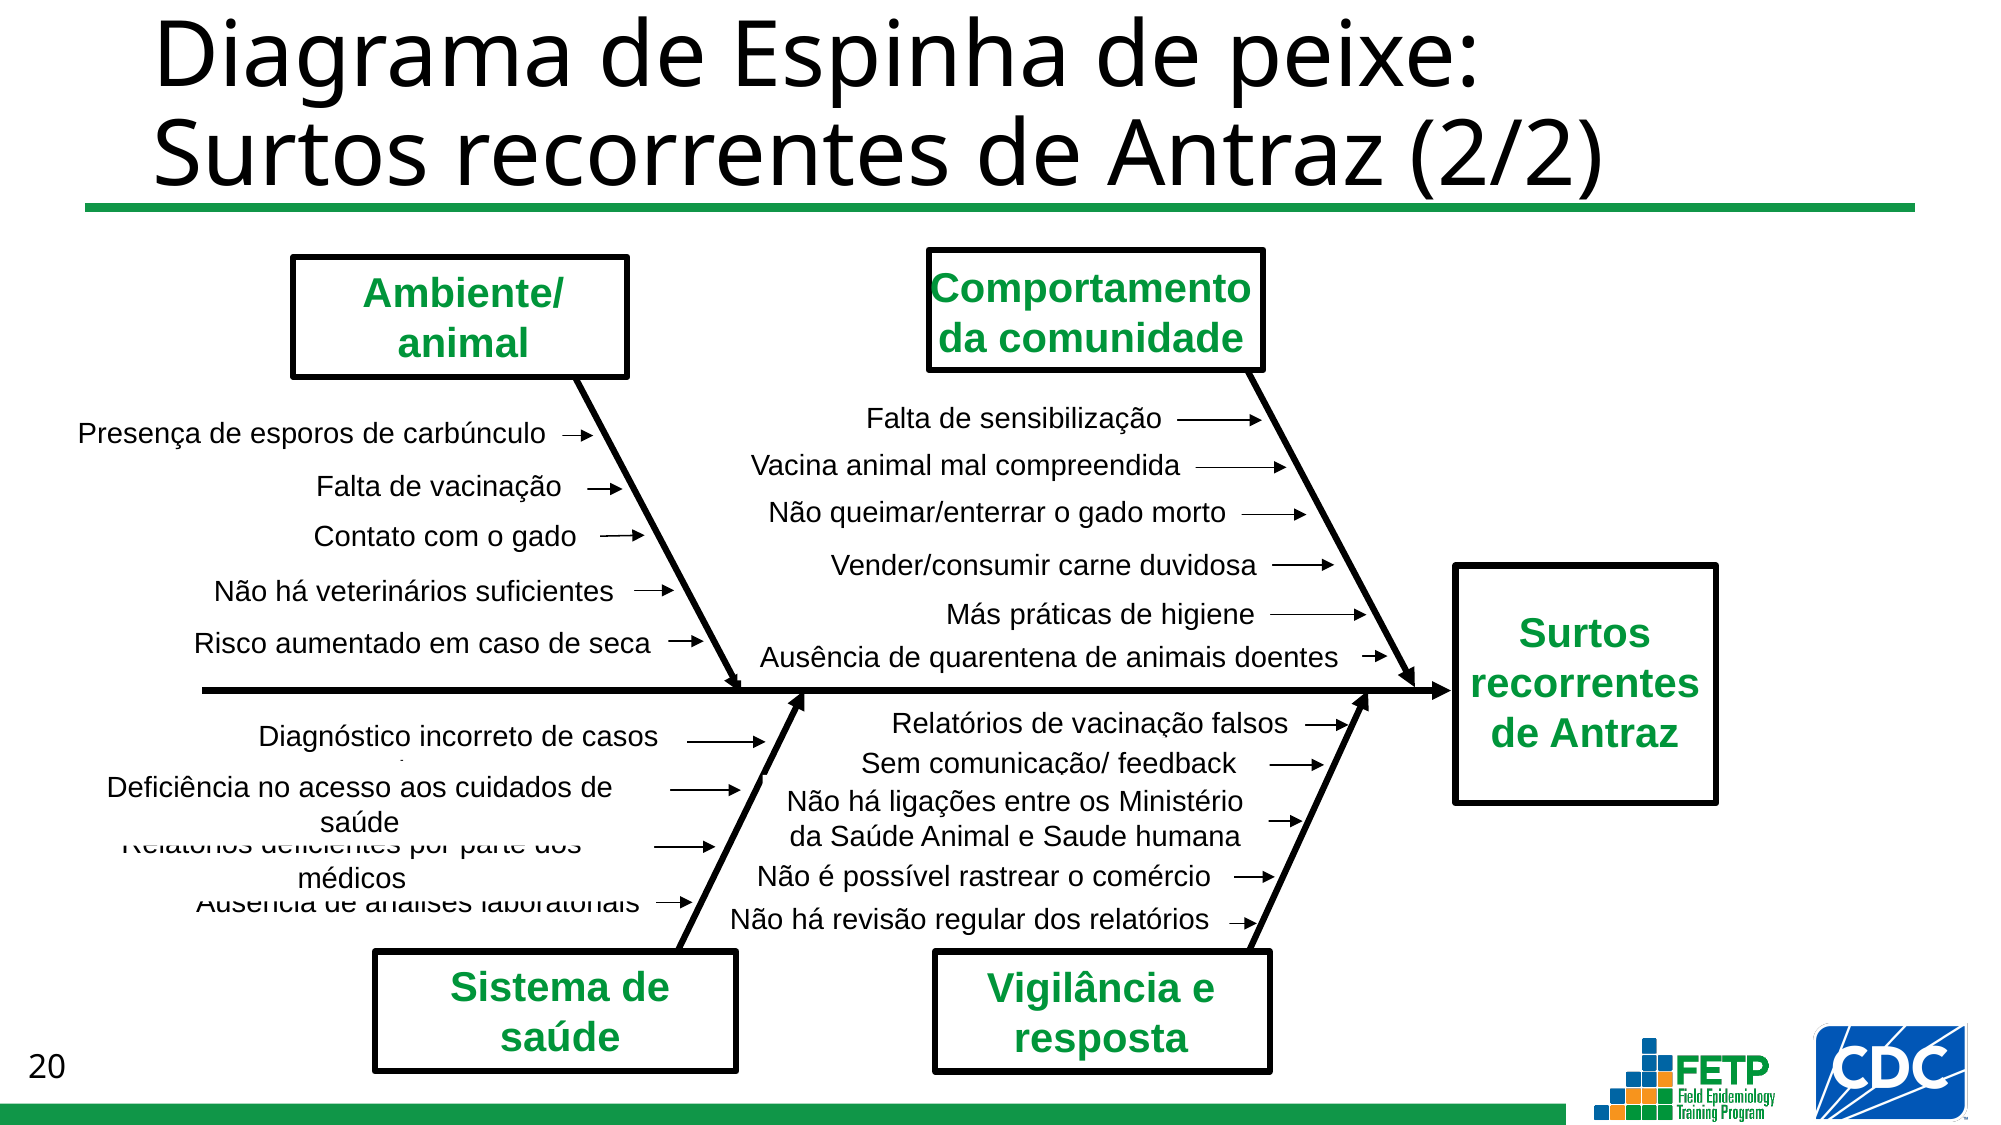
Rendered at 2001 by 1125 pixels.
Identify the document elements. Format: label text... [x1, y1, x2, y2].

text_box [828, 737, 1325, 788]
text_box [876, 696, 1349, 748]
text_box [202, 249, 1720, 1072]
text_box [62, 407, 704, 668]
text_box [685, 391, 1388, 682]
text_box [49, 710, 766, 926]
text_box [766, 774, 1303, 861]
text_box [711, 893, 1257, 944]
picture [1813, 1023, 1968, 1122]
title Diagrama de Espinha de peixe: Surtos recorrentes de Antraz (2/2) [137, 0, 1863, 207]
picture [1594, 1038, 1775, 1122]
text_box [766, 849, 1275, 900]
